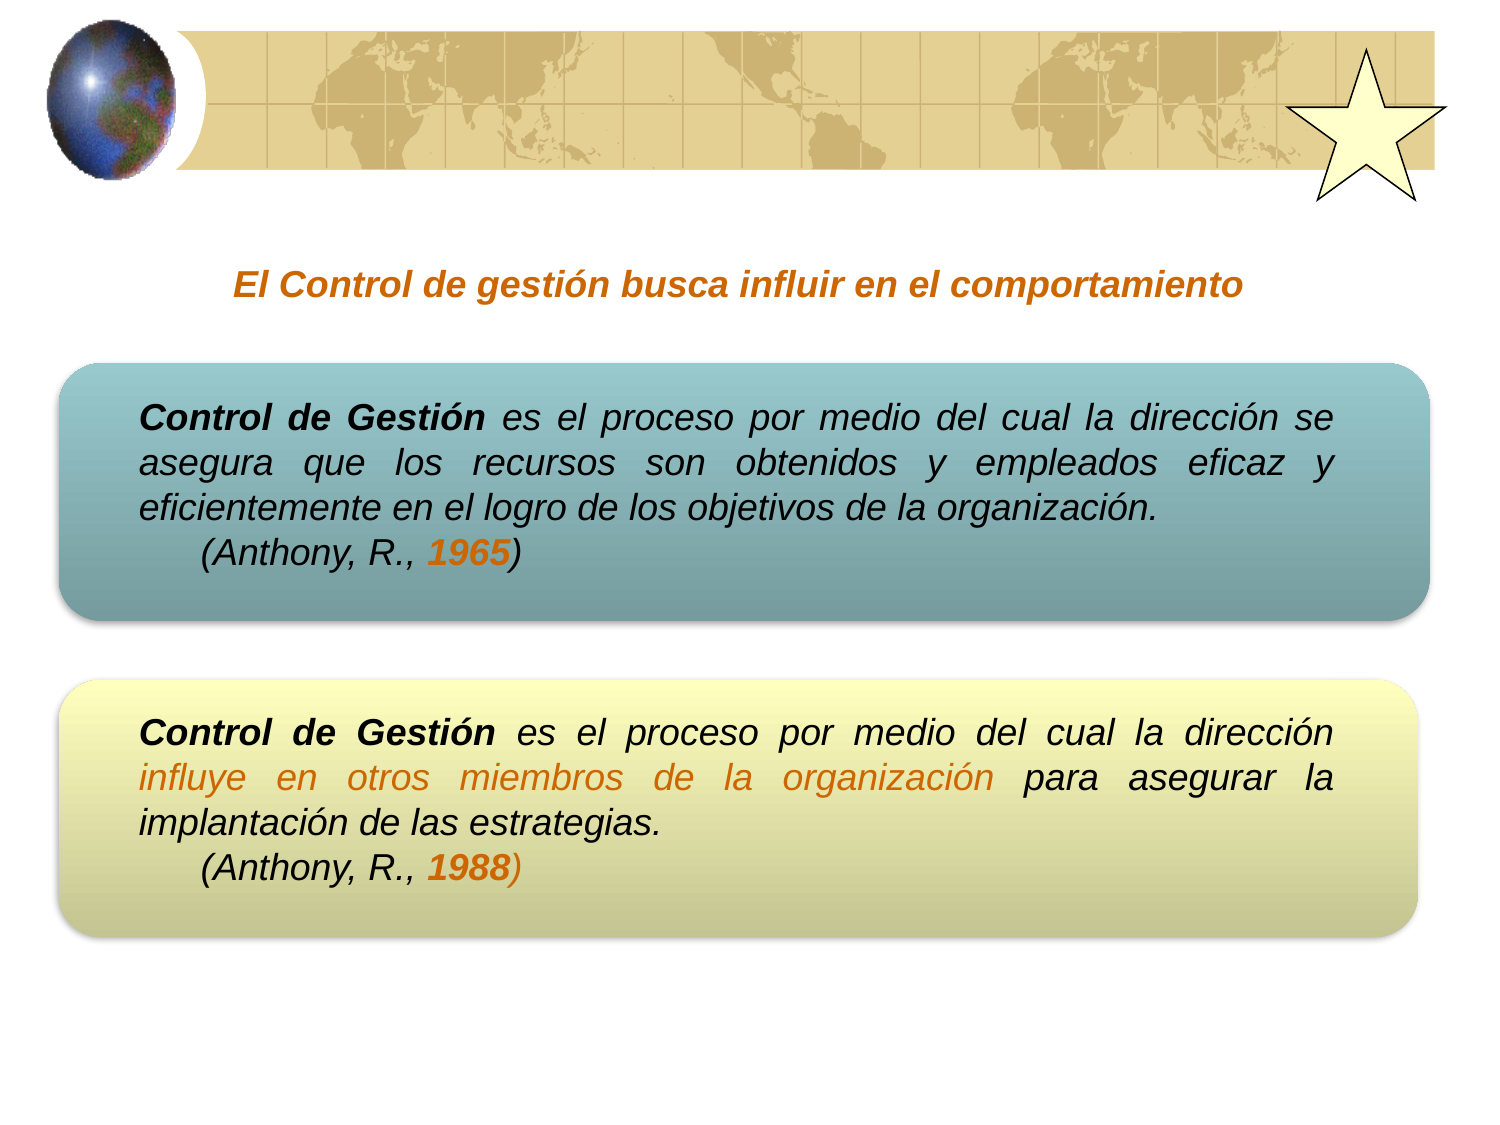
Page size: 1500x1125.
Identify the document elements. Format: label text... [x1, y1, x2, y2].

text_box El Control de gestión busca influir en el comportamiento [218, 220, 1281, 346]
text_box [58, 363, 1430, 622]
picture [42, 14, 190, 185]
text_box [58, 679, 1418, 938]
text_box Control de Gestión es el proceso por medio del cual la dirección se asegura que los recursos son obtenidos y empleados eficaz y eficientemente en el logro de los objetivos de la organización. (Anthony, R., 1965) Control de Gestión es el proceso por medio del cual la dirección influye en otros miembros de la organización para asegurar la implantación de las estrategias. (Anthony, R., 1988) [123, 385, 1349, 705]
text_box [1287, 49, 1446, 200]
